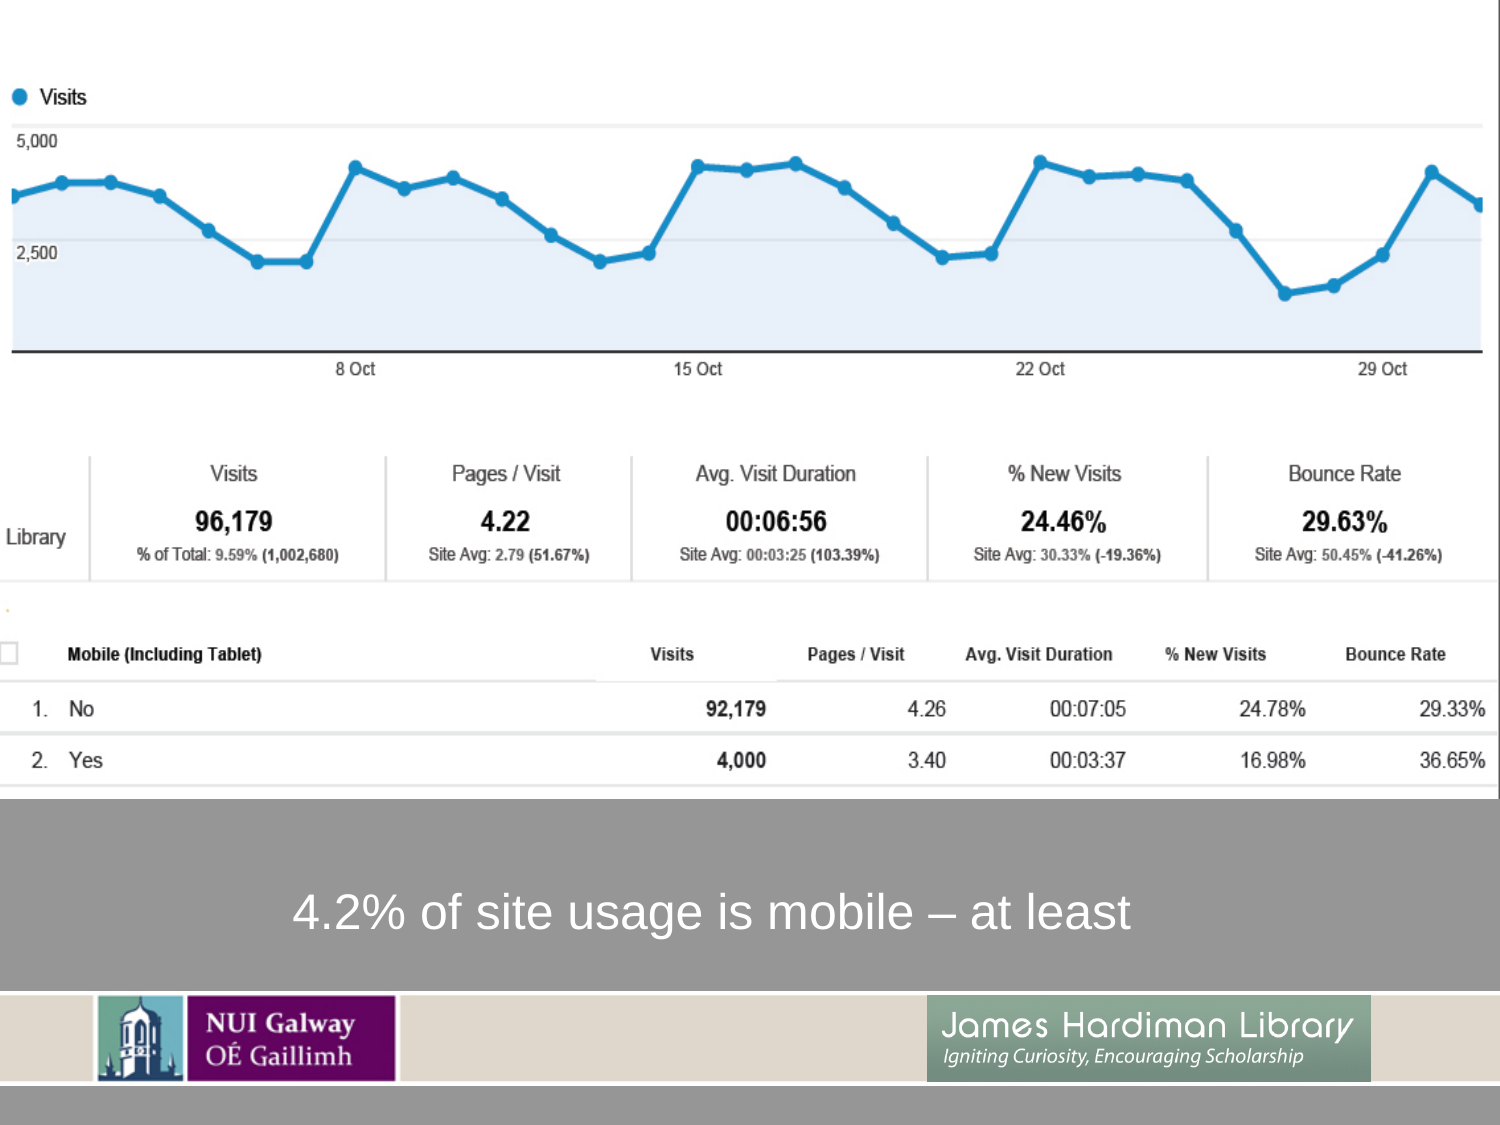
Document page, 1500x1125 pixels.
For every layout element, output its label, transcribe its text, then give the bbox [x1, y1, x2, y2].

picture [0, 0, 1500, 799]
picture [0, 991, 1500, 1087]
text_box 4.2% of site usage is mobile – at least [277, 872, 1412, 947]
